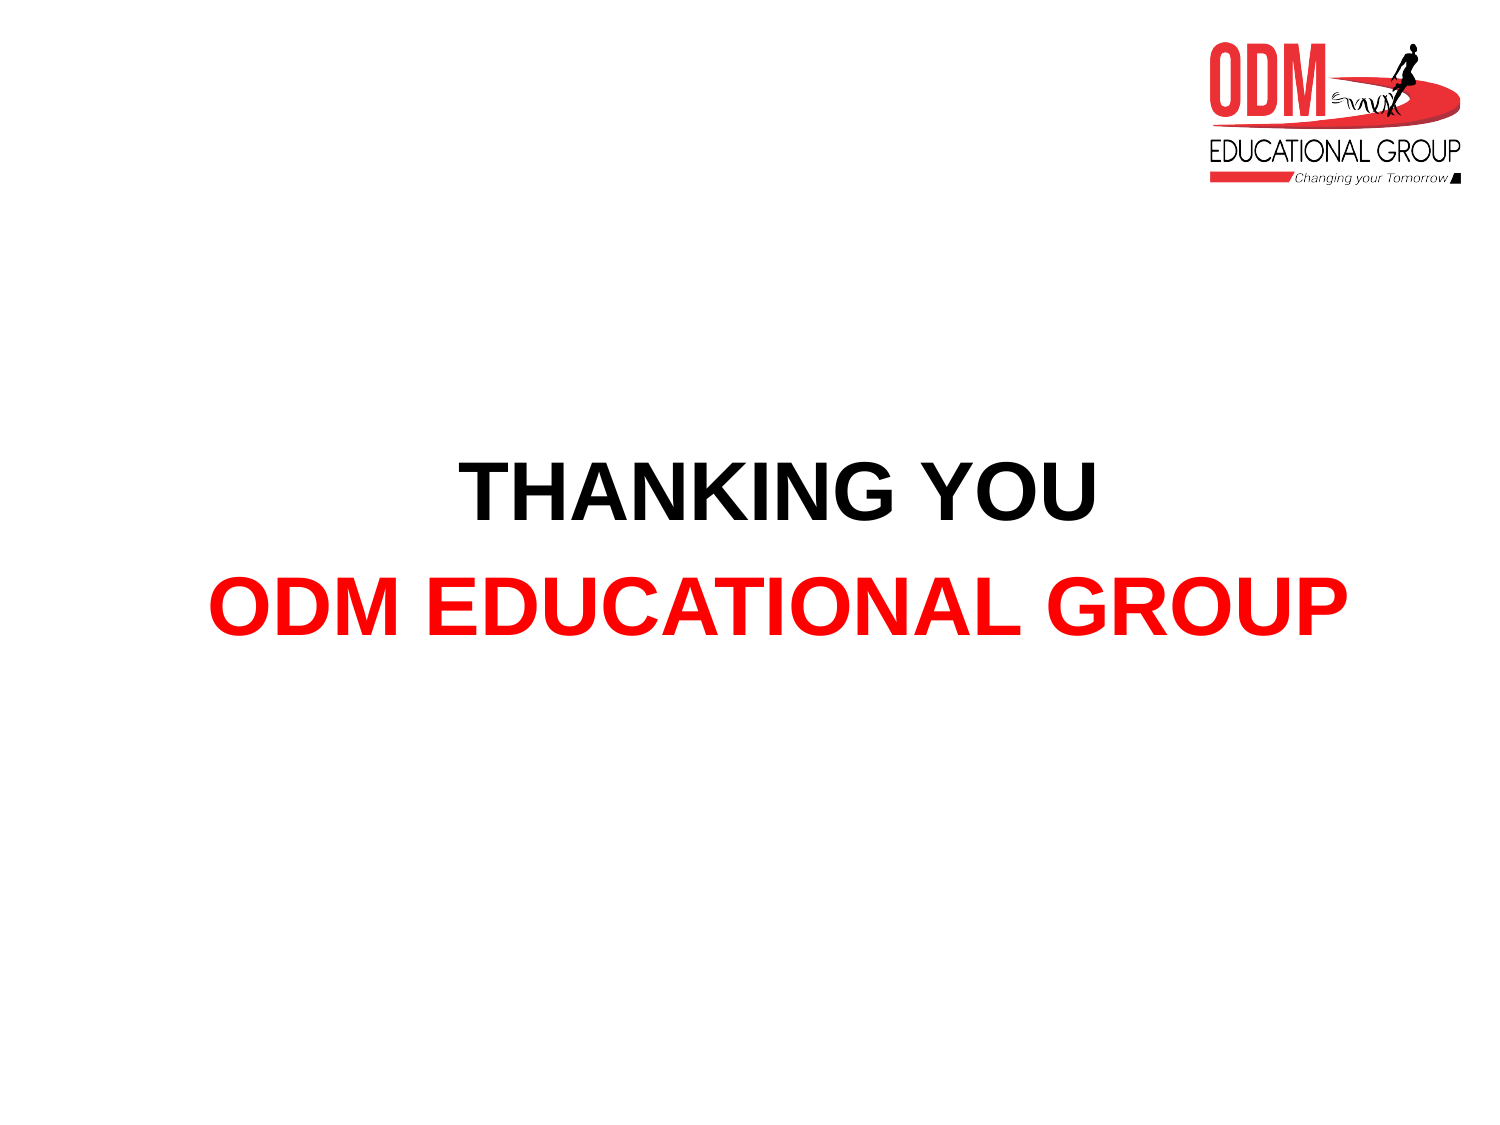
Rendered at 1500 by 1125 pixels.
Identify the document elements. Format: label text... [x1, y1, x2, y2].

picture [1210, 42, 1461, 185]
text_box THANKING YOU ODM EDUCATIONAL GROUP [101, 262, 1382, 847]
